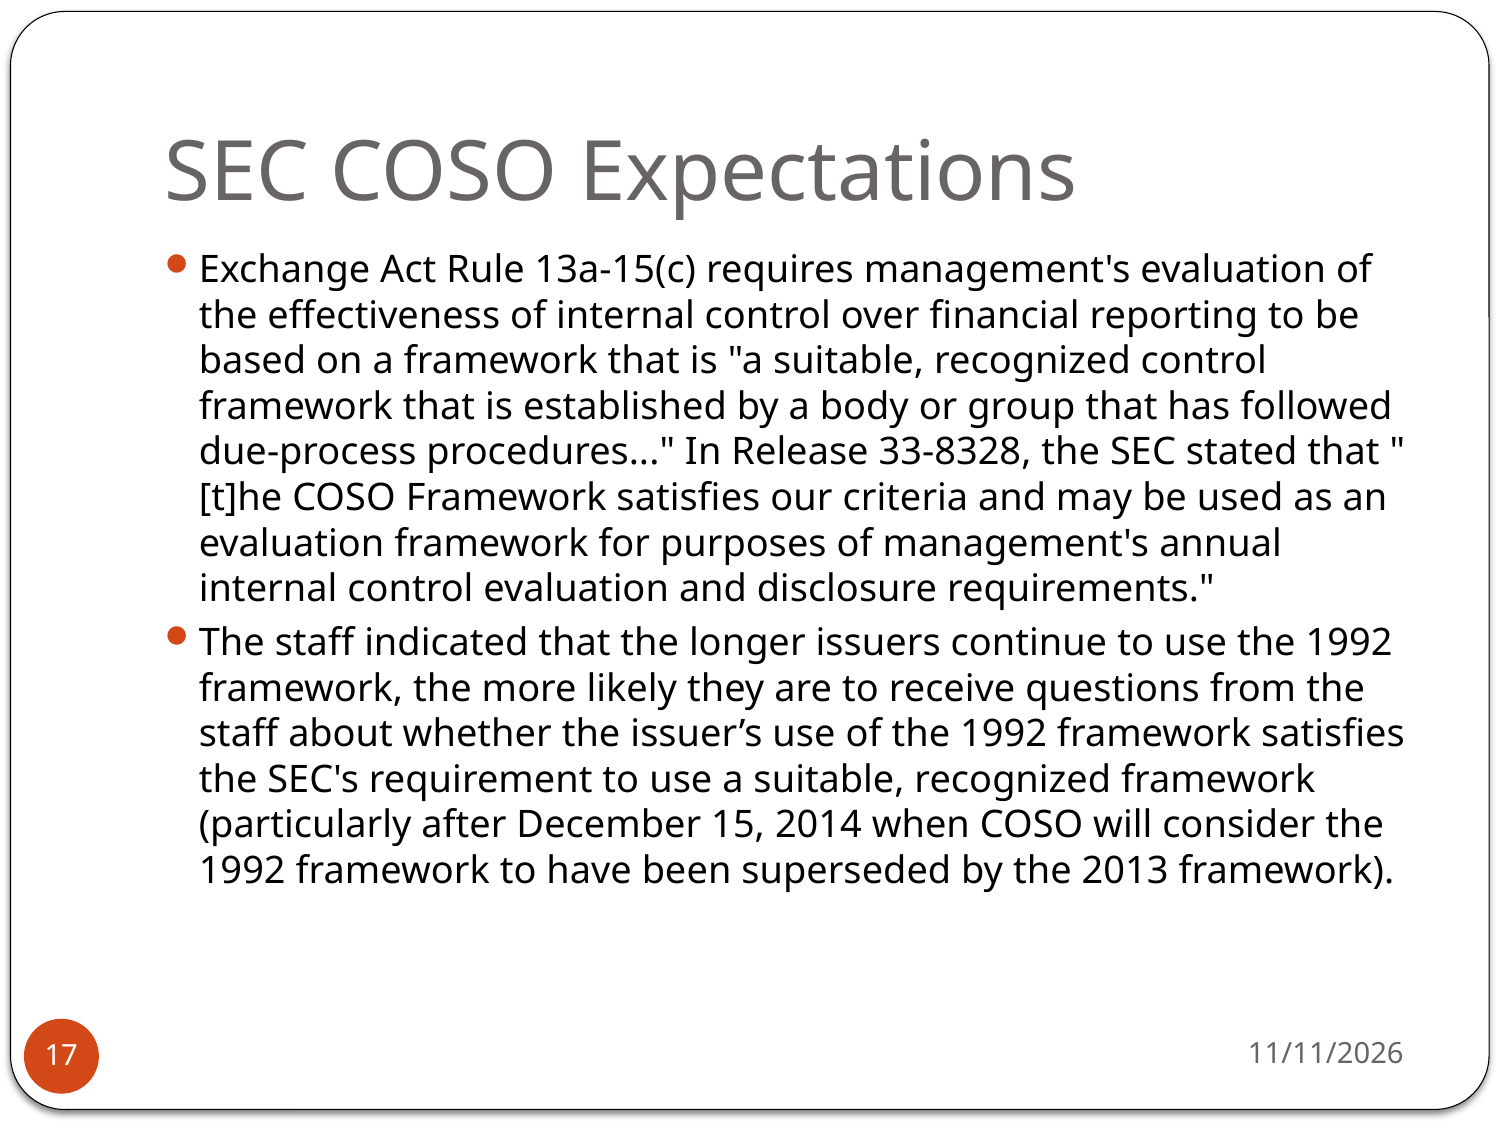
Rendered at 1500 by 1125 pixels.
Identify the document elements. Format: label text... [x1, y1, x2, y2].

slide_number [1012, 1015, 1419, 1094]
slide_number 17 [23, 1018, 99, 1094]
title SEC COSO Expectations [150, 45, 1425, 233]
list Exchange Act Rule 13a-15(c) requires management's evaluation of the effectiveness of internal control over financial reporting to be based on a framework that is "a suitable, recognized control framework that is established by a body or group that has followed due-process procedures..." In Release 33-8328, the SEC stated that " [t]he COSO Framework satisfies our criteria and may be used as an evaluation framework for purposes of management's annual internal control evaluation and disclosure requirements." The staff indicated that the longer issuers continue to use the 1992 framework, the more likely they are to receive questions from the staff about whether the issuer’s use of the 1992 framework satisfies the SEC's requirement to use a suitable, recognized framework (particularly after December 15, 2014 when COSO will consider the 1992 framework to have been superseded by the 2013 framework). [150, 237, 1425, 988]
